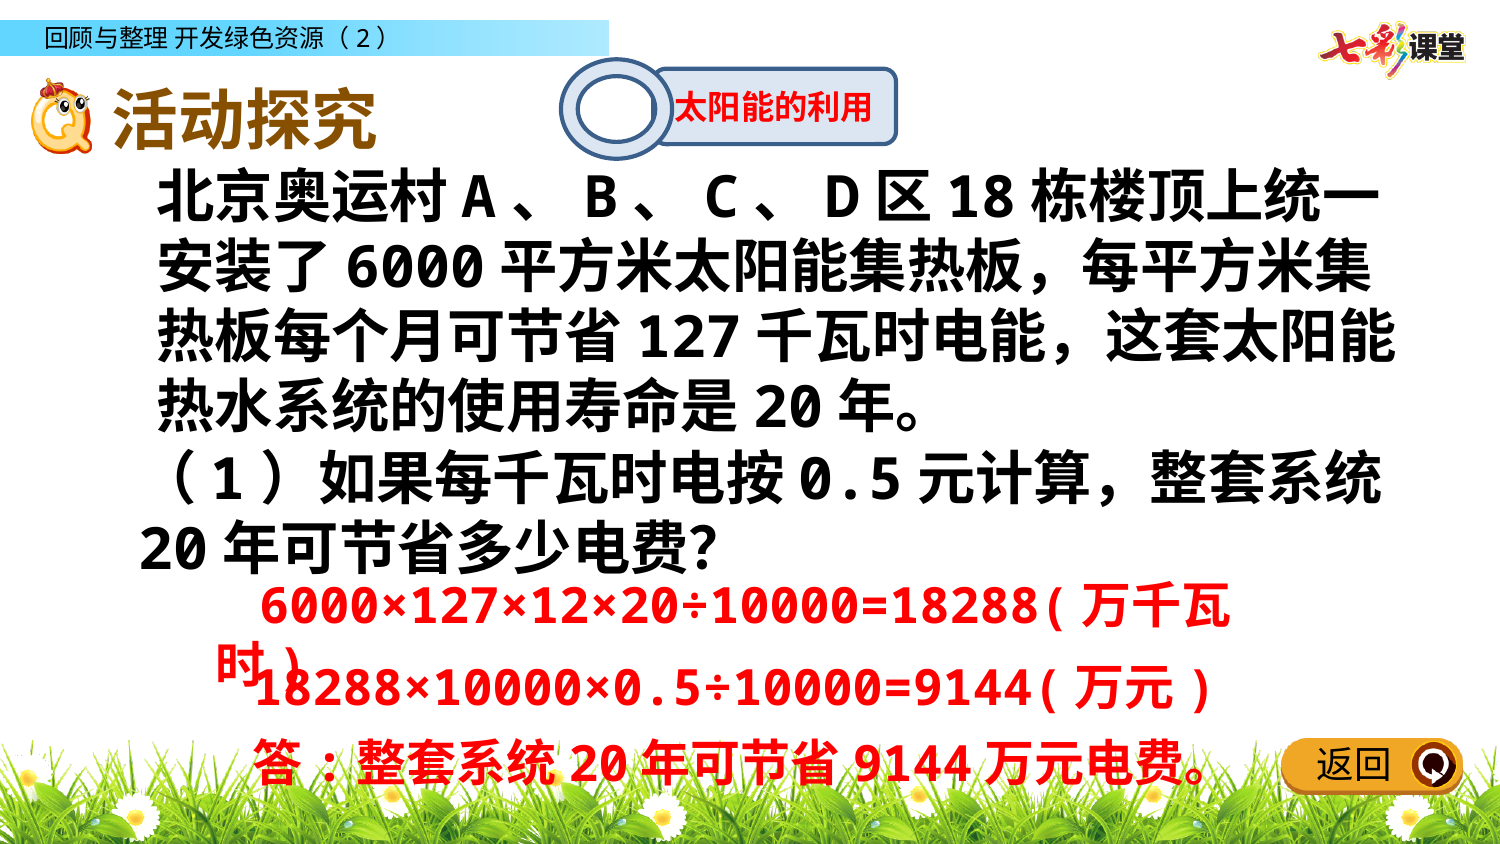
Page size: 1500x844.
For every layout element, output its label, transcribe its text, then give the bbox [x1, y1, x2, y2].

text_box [1281, 733, 1464, 795]
text_box 北京奥运村A、B、C、D区18栋楼顶上统一安装了6000平方米太阳能集热板，每平方米集热板每个月可节省127千瓦时电能，这套太阳能热水系统的使用寿命是20年。 [141, 152, 1424, 447]
text_box （1）如果每千瓦时电按0.5元计算，整套系统20年可节省多少电费？ [123, 433, 1408, 589]
text_box 答:整套系统20年可节省9144万元电费。 [193, 724, 1263, 799]
text_box 18288×10000×0.5÷10000=9144(万元) [193, 648, 1263, 724]
picture [0, 740, 1500, 844]
text_box 活动探究 [100, 72, 404, 164]
picture [1316, 20, 1468, 80]
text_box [560, 59, 897, 159]
text_box 6000×127×12×20÷10000=18288(万千瓦时) [200, 566, 1270, 701]
picture [31, 78, 92, 154]
